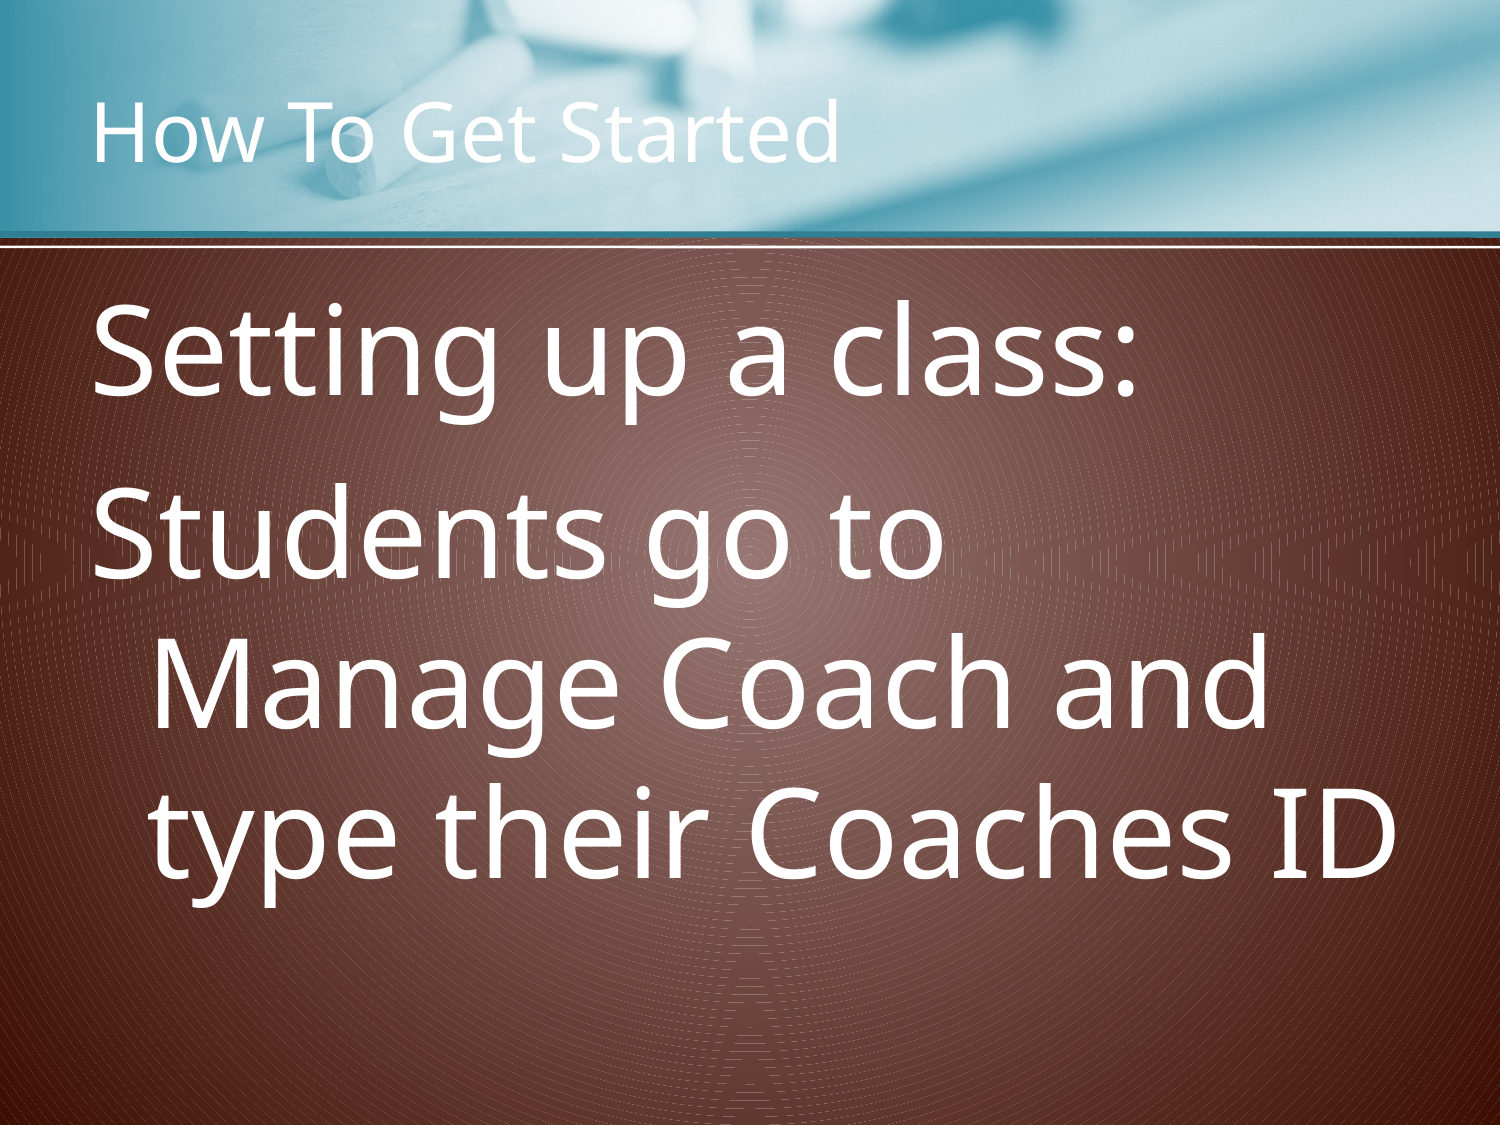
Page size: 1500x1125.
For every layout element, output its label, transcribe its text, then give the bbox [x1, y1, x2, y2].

title How To Get Started [75, 24, 1425, 233]
list Setting up a class: Students go to Manage Coach and type their Coaches ID [75, 262, 1425, 1005]
